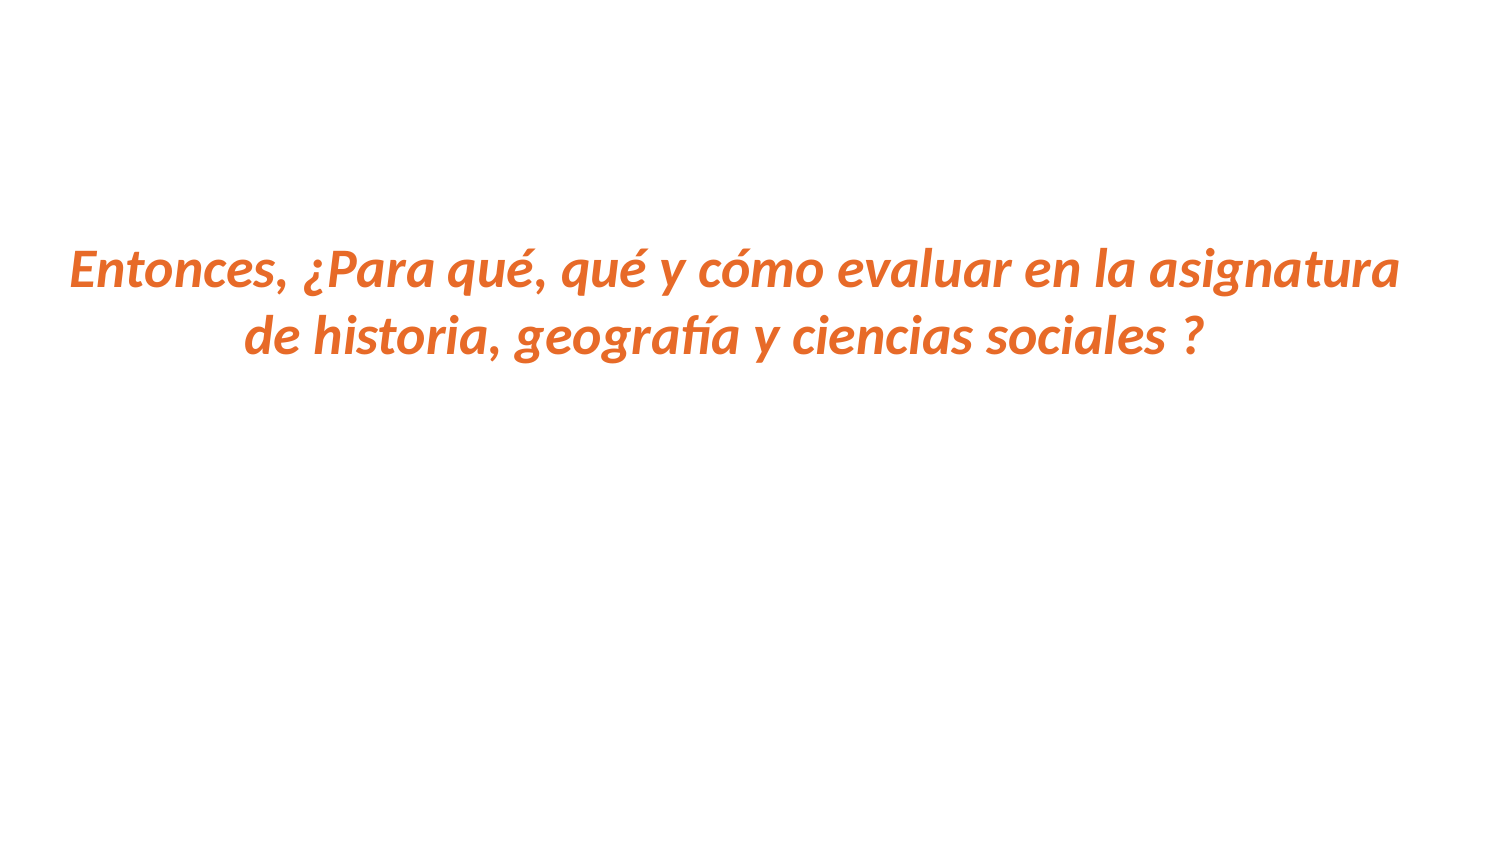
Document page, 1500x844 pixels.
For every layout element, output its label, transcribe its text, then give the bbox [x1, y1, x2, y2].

title Entonces, ¿Para qué, qué y cómo evaluar en la asignatura de historia, geografía y ciencias sociales ? [32, 216, 1431, 647]
